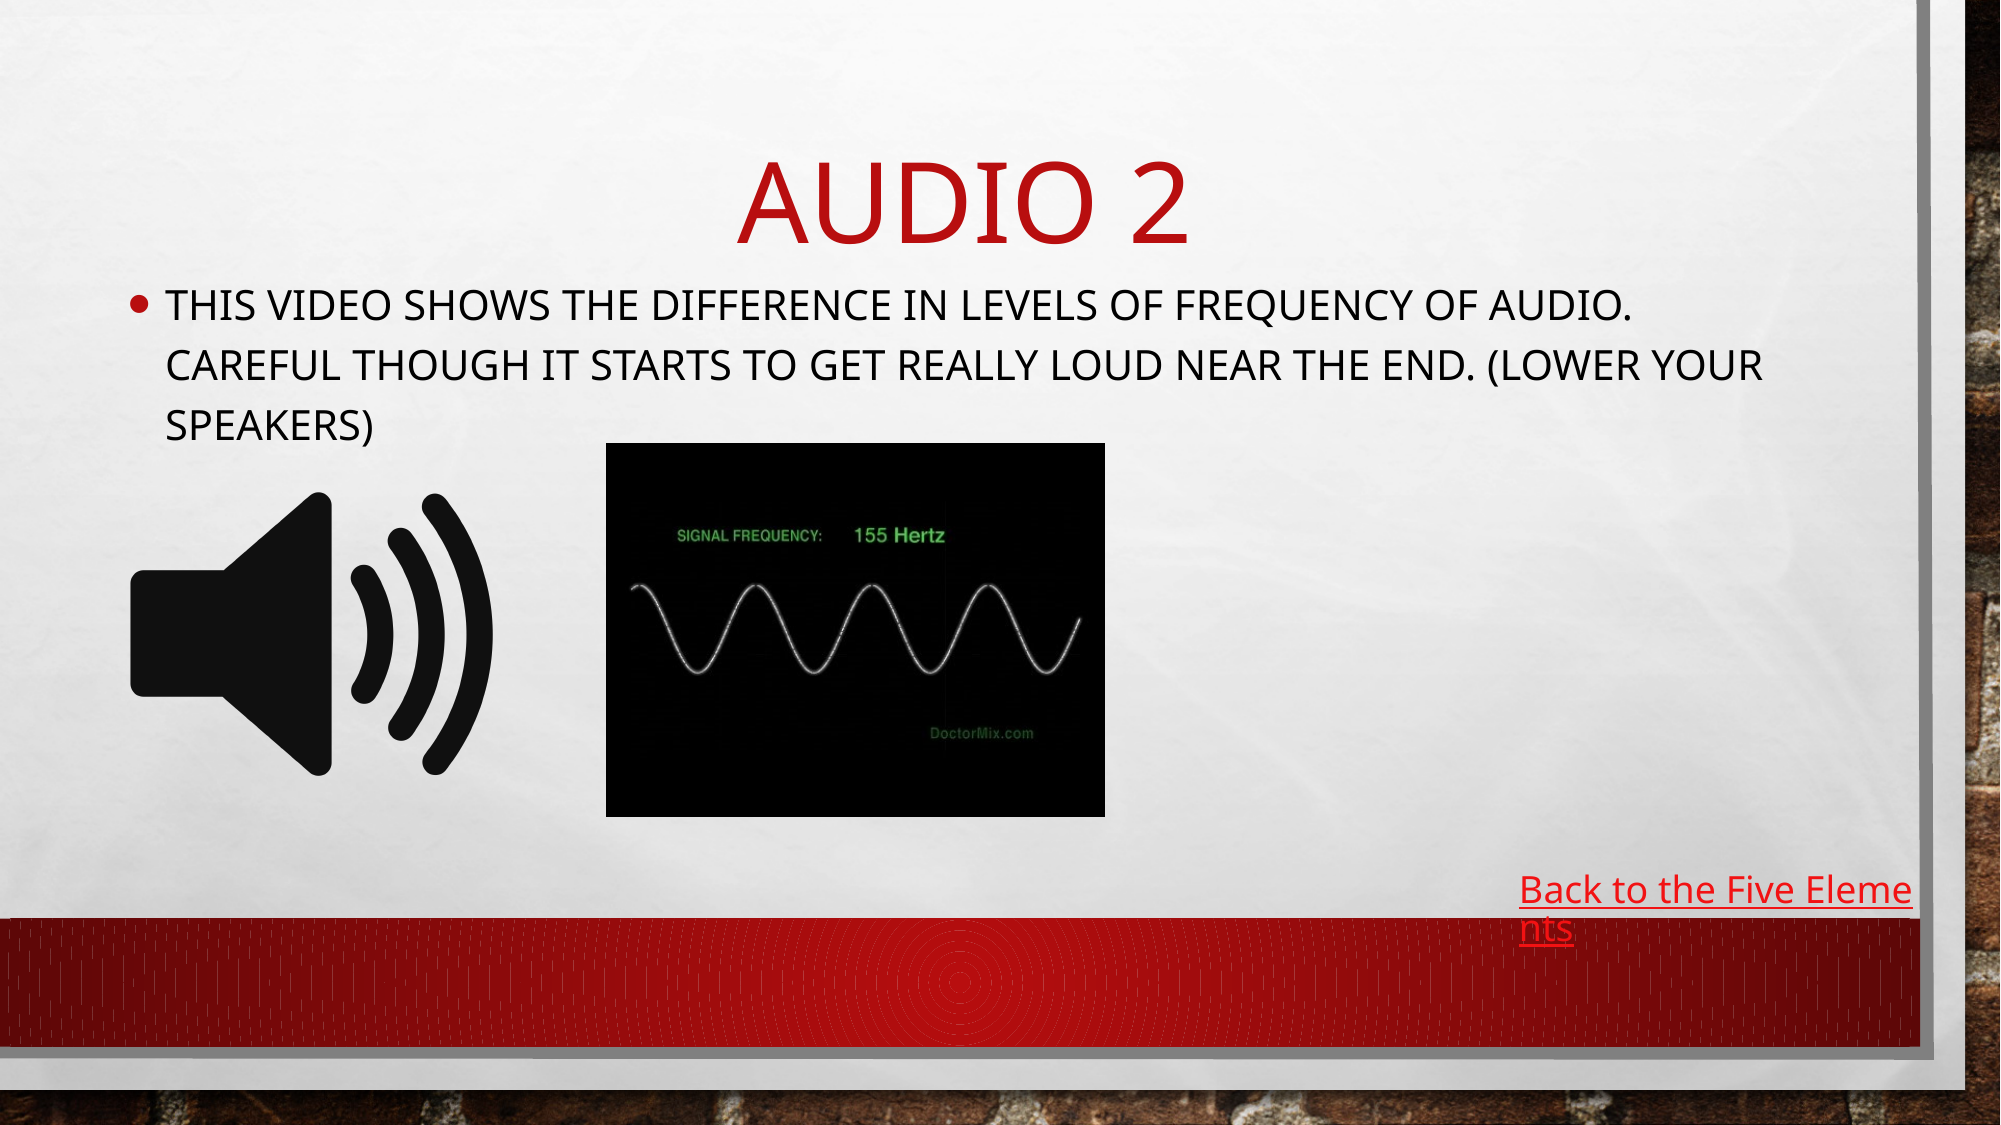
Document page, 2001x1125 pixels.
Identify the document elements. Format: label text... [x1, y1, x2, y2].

picture [111, 433, 506, 827]
picture [0, 0, 2000, 1125]
list This video shows the difference in levels of frequency of audio. Careful though it starts to get really loud near the end. (Lower your speakers) [112, 86, 1818, 630]
text_box Back to the Five Elements [1504, 858, 1932, 925]
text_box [605, 441, 1106, 818]
